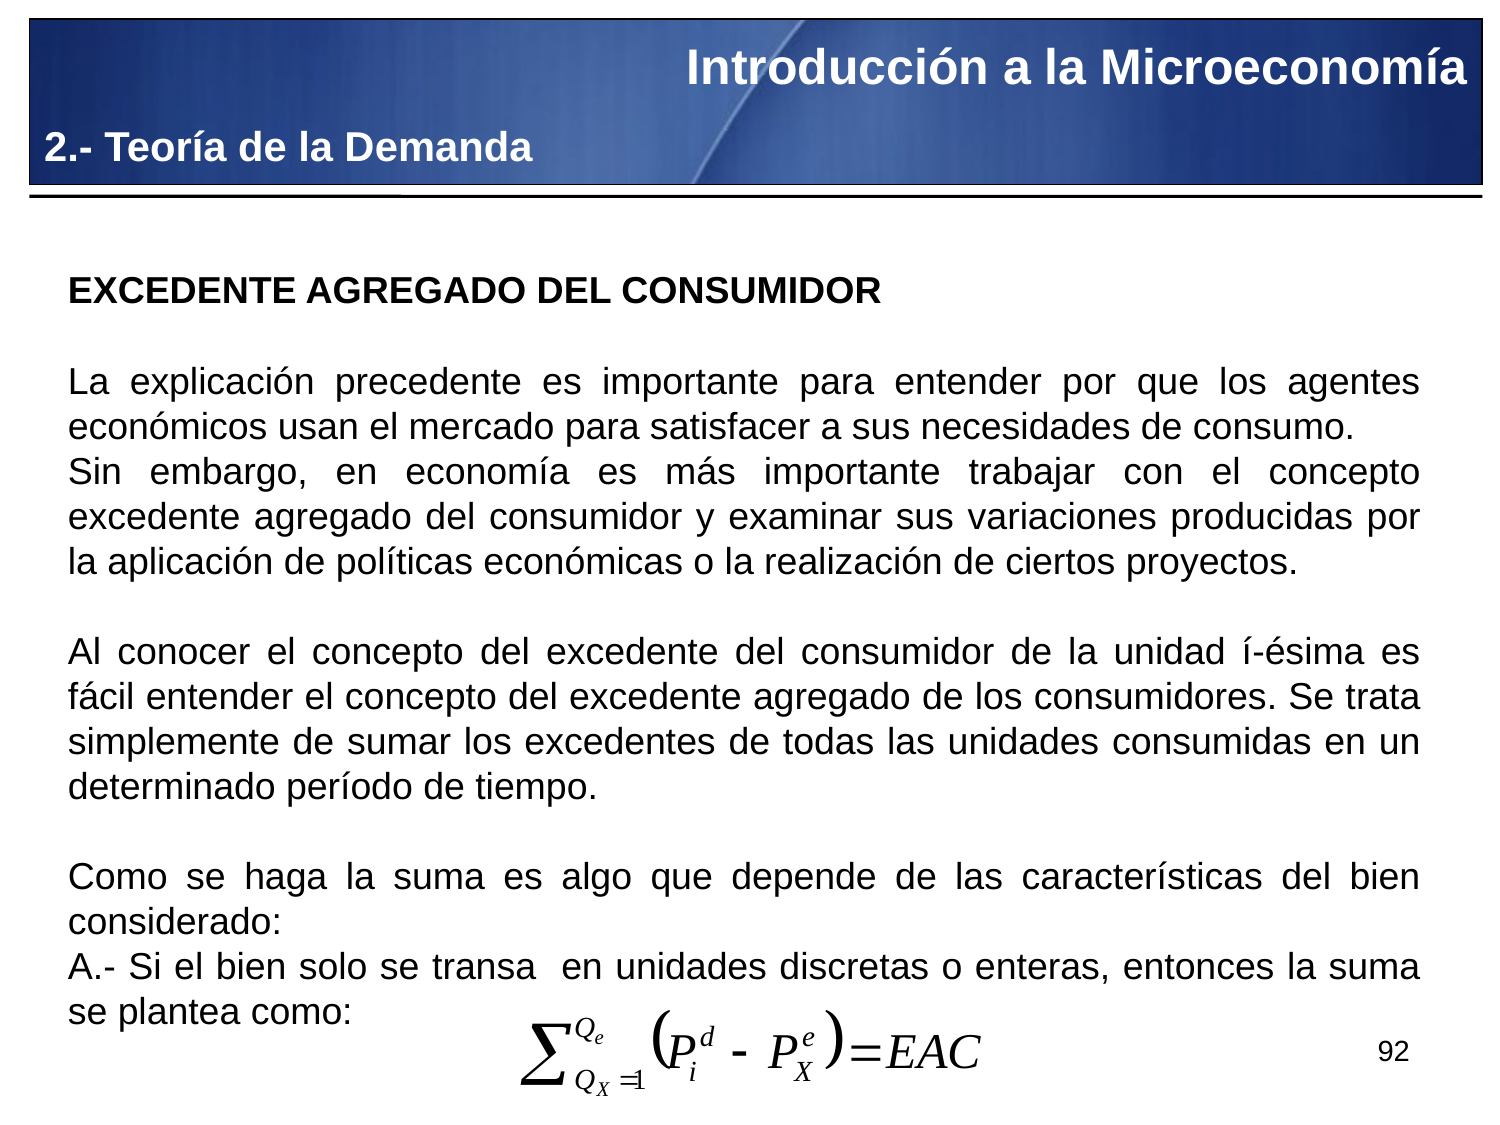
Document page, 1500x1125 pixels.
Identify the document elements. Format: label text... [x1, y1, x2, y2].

text_box La explicación precedente es importante para entender por que los agentes económicos usan el mercado para satisfacer a sus necesidades de consumo. Sin embargo, en economía es más importante trabajar con el concepto excedente agregado del consumidor y examinar sus variaciones producidas por la aplicación de políticas económicas o la realización de ciertos proyectos. Al conocer el concepto del excedente del consumidor de la unidad í-ésima es fácil entender el concepto del excedente agregado de los consumidores. Se trata simplemente de sumar los excedentes de todas las unidades consumidas en un determinado período de tiempo. Como se haga la suma es algo que depende de las características del bien considerado: A.- Si el bien solo se transa en unidades discretas o enteras, entonces la suma se plantea como: [53, 349, 1436, 1040]
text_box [513, 1005, 993, 1107]
text_box 2.- Teoría de la Demanda [29, 112, 585, 178]
text_box [29, 19, 1483, 185]
text_box Introducción a la Microeconomía [608, 26, 1483, 102]
text_box EXCEDENTE AGREGADO DEL CONSUMIDOR [53, 259, 1436, 319]
slide_number 92 [1074, 1040, 1426, 1103]
